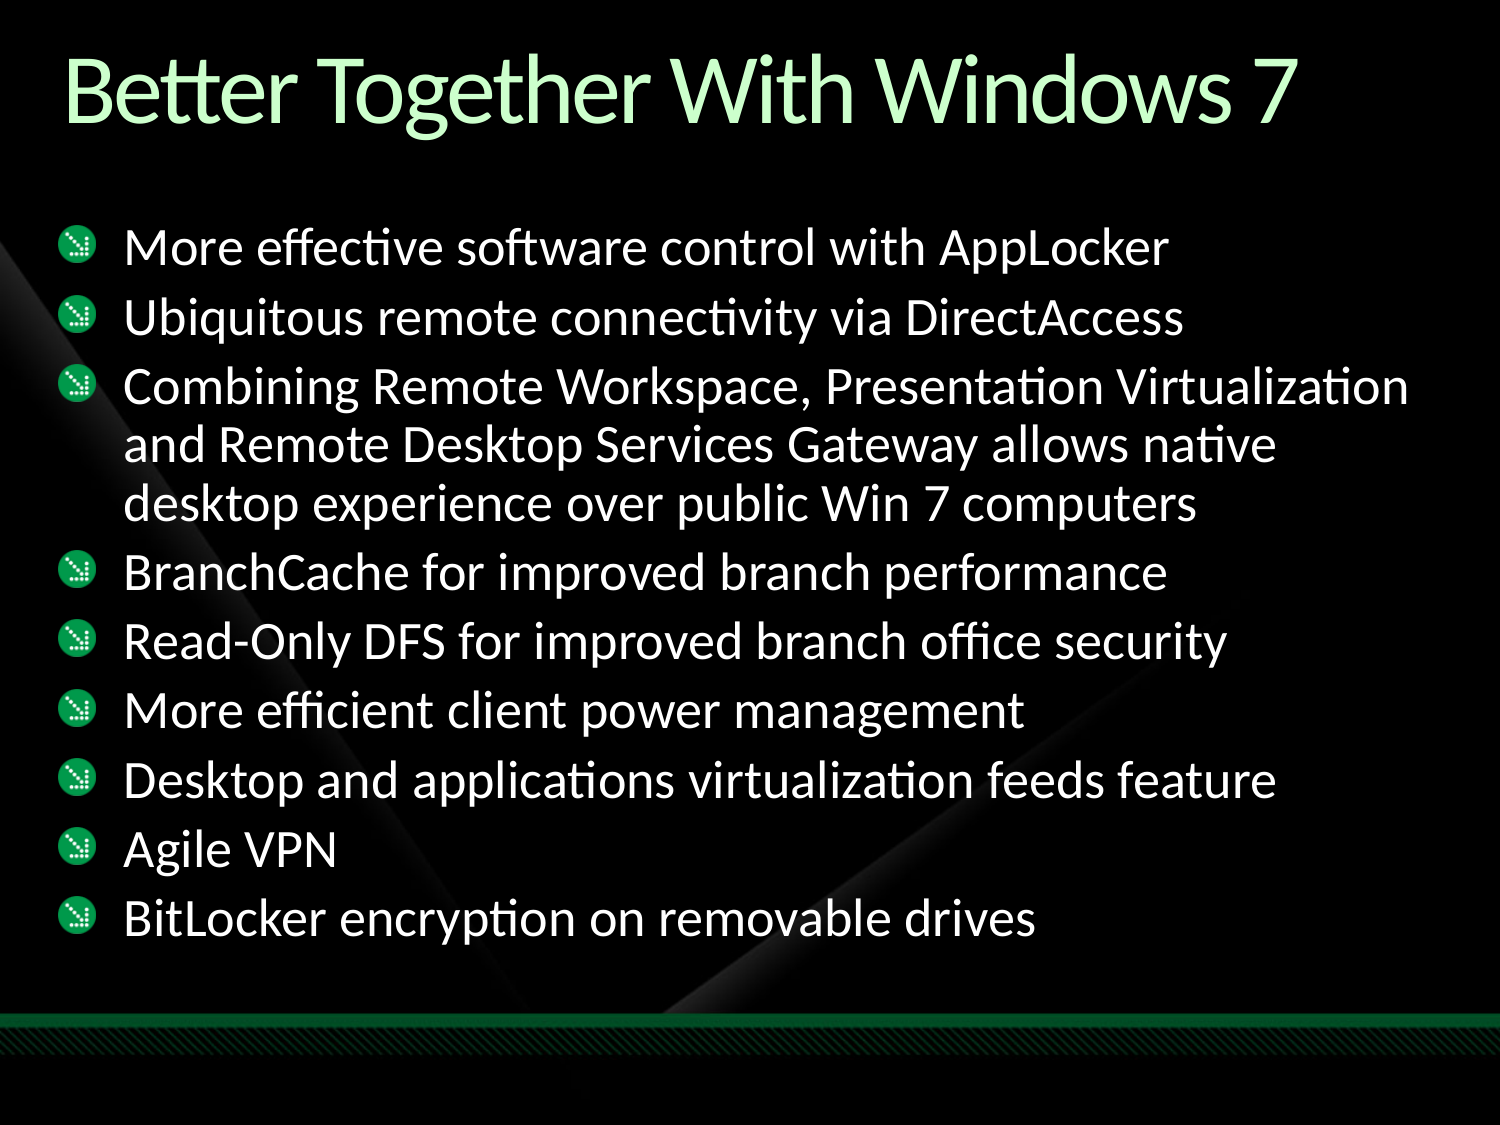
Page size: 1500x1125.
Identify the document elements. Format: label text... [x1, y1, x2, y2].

title Better Together With Windows 7 [62, 37, 1438, 147]
picture [0, 0, 1500, 1125]
list More effective software control with AppLocker Ubiquitous remote connectivity via DirectAccess Combining Remote Workspace, Presentation Virtualization and Remote Desktop Services Gateway allows native desktop experience over public Win 7 computers BranchCache for improved branch performance Read-Only DFS for improved branch office security More efficient client power management Desktop and applications virtualization feeds feature Agile VPN BitLocker encryption on removable drives [58, 218, 1434, 1033]
